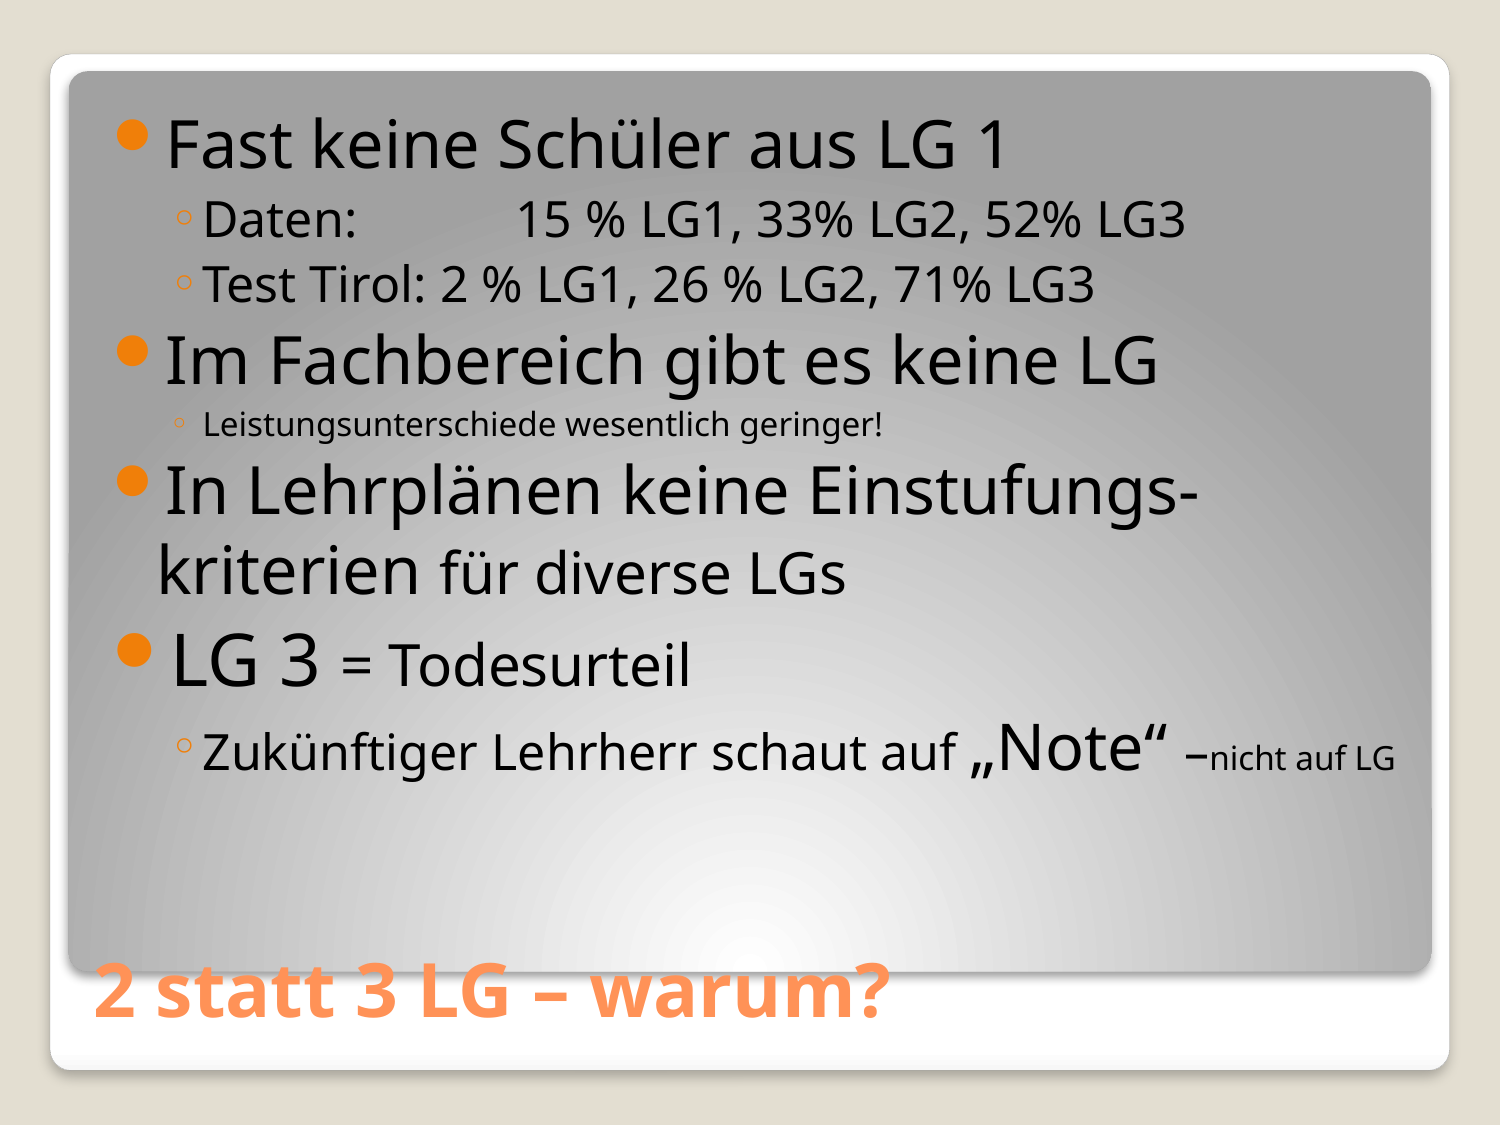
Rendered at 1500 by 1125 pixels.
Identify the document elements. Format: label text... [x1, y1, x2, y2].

title 2 statt 3 LG – warum? [78, 867, 1422, 1040]
list Fast keine Schüler aus LG 1 Daten: 15 % LG1, 33% LG2, 52% LG3 Test Tirol: 2 % LG1, 26 % LG2, 71% LG3 Im Fachbereich gibt es keine LG Leistungsunterschiede wesentlich geringer! In Lehrplänen keine Einstufungs-kriterien für diverse LGs LG 3 = Todesurteil Zukünftiger Lehrherr schaut auf „Note“ –nicht auf LG [82, 86, 1425, 882]
